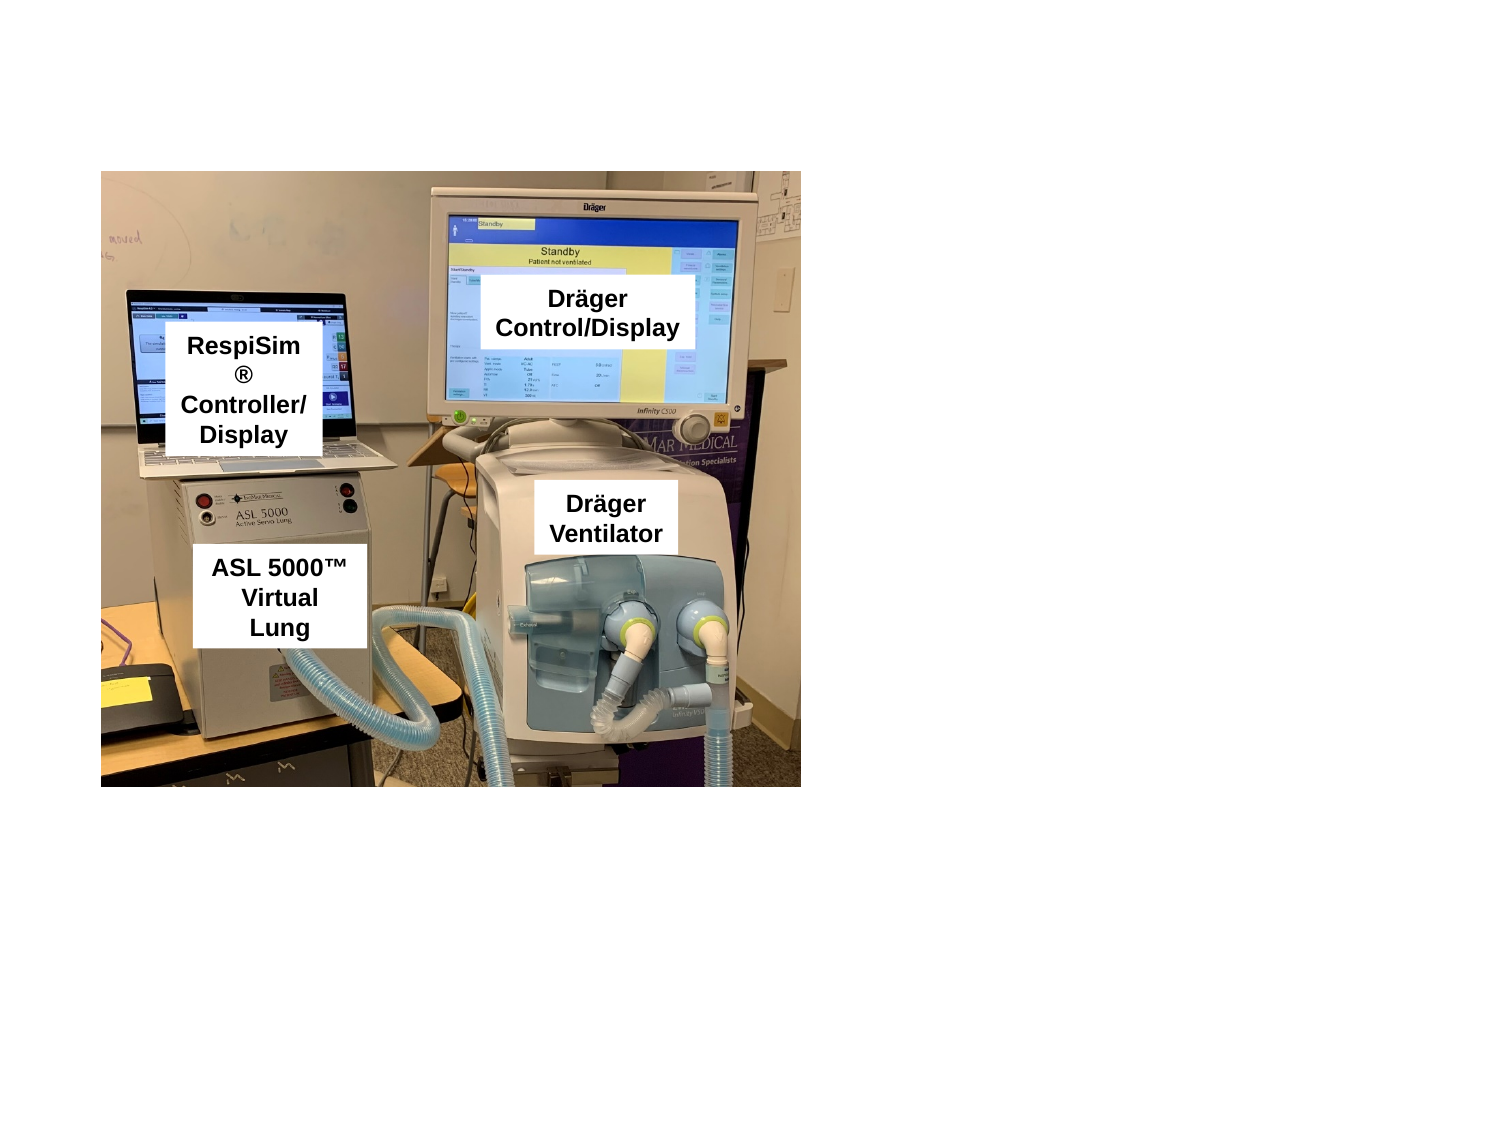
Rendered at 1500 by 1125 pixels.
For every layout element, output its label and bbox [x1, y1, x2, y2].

picture [100, 171, 801, 788]
